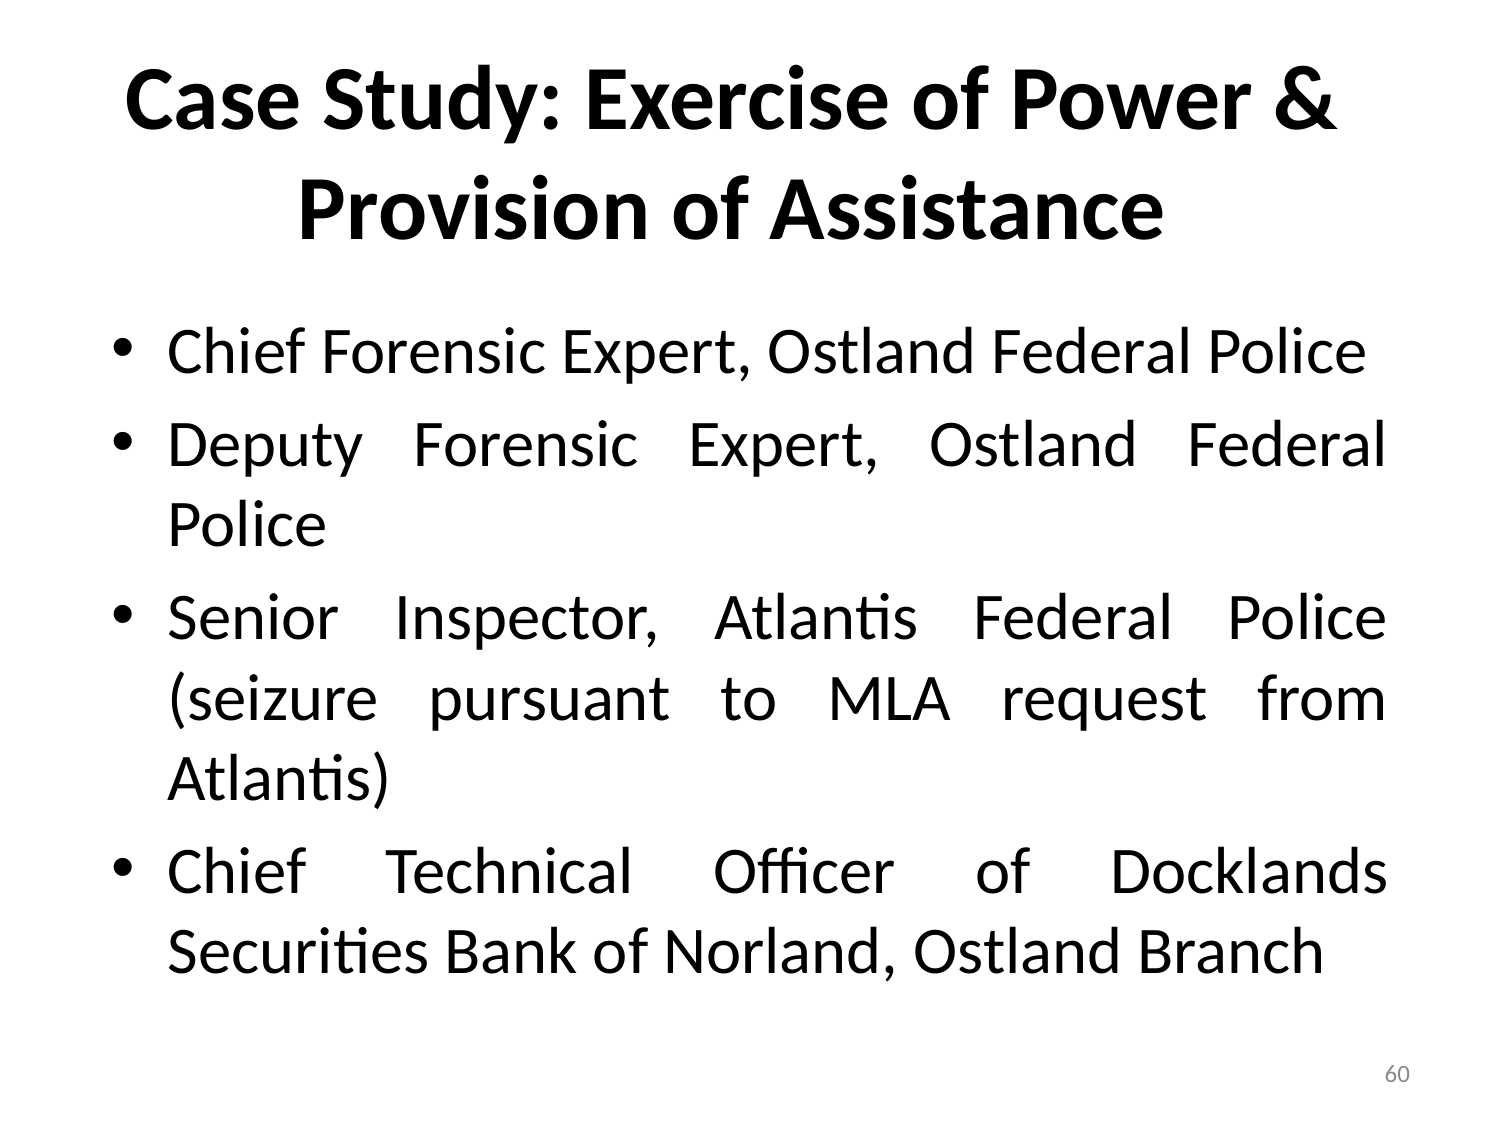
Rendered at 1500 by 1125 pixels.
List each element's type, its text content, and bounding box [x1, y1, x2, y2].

title Case Study: Exercise of Power & Provision of Assistance [57, 54, 1408, 243]
text_box Chief Forensic Expert, Ostland Federal Police Deputy Forensic Expert, Ostland Federal Police Senior Inspector, Atlantis Federal Police (seizure pursuant to MLA request from Atlantis) Chief Technical Officer of Docklands Securities Bank of Norland, Ostland Branch [96, 299, 1404, 1071]
slide_number 60 [1074, 1042, 1425, 1103]
